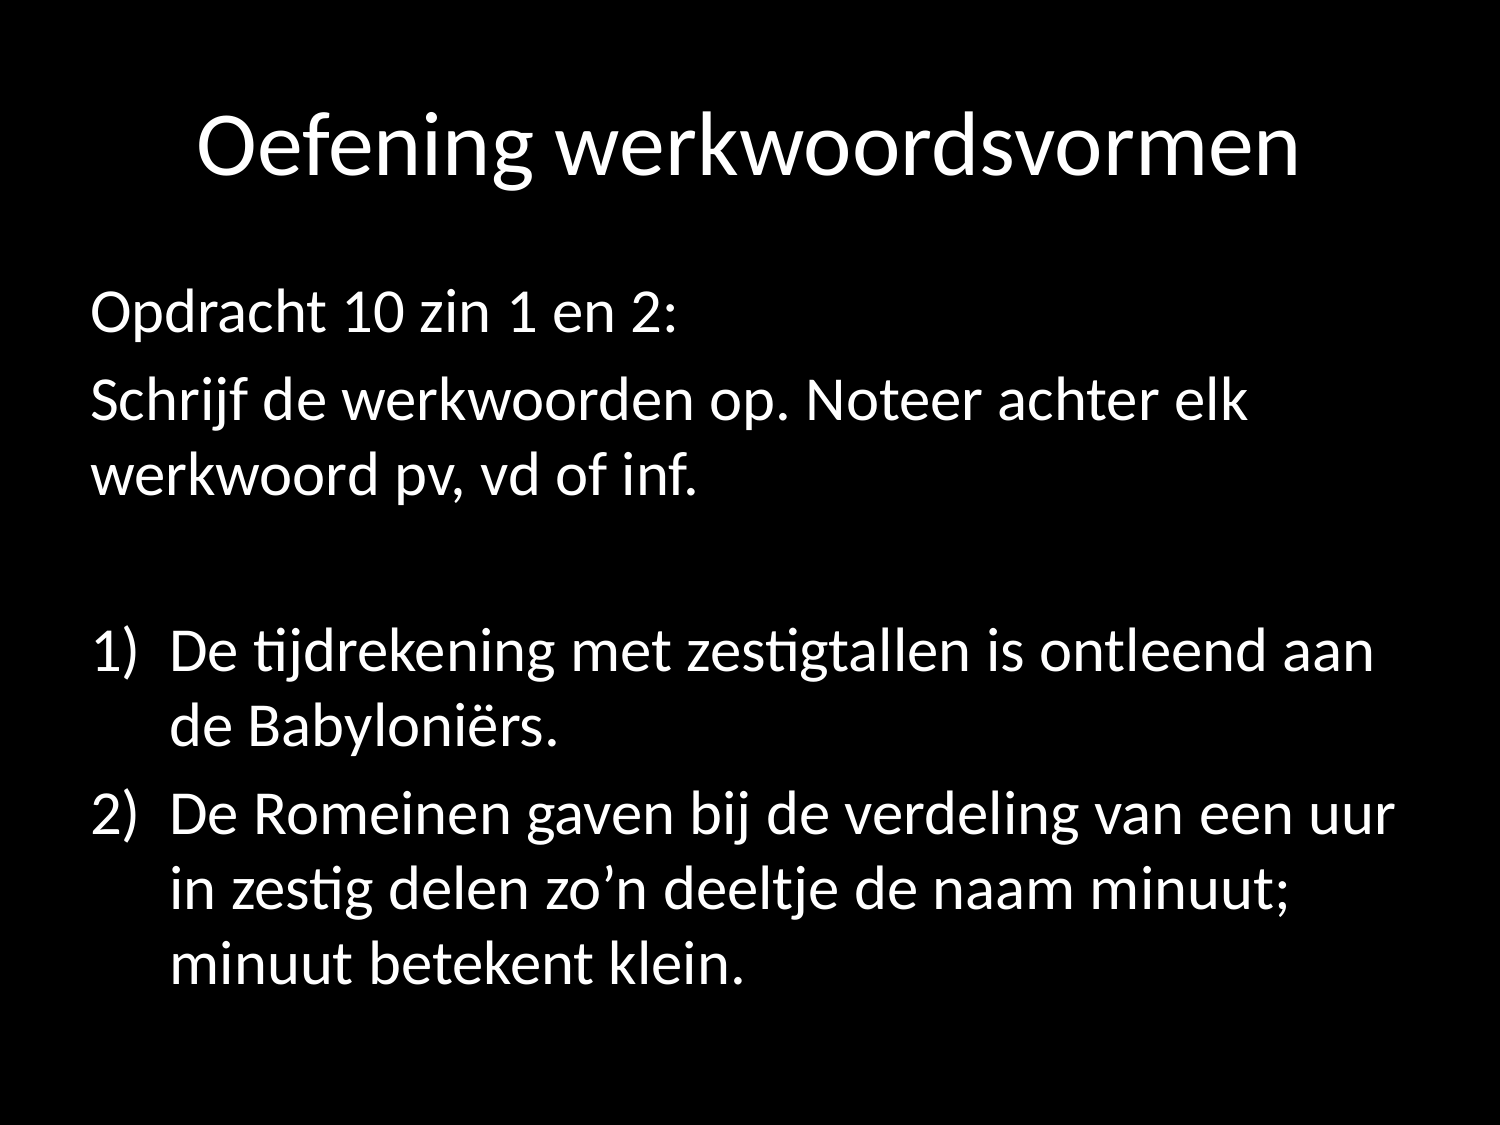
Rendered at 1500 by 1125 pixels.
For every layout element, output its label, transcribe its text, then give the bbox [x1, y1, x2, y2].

list Opdracht 10 zin 1 en 2: Schrijf de werkwoorden op. Noteer achter elk werkwoord pv, vd of inf. De tijdrekening met zestigtallen is ontleend aan de Babyloniërs. De Romeinen gaven bij de verdeling van een uur in zestig delen zo’n deeltje de naam minuut; minuut betekent klein. [75, 262, 1425, 1005]
title Oefening werkwoordsvormen [75, 45, 1425, 233]
